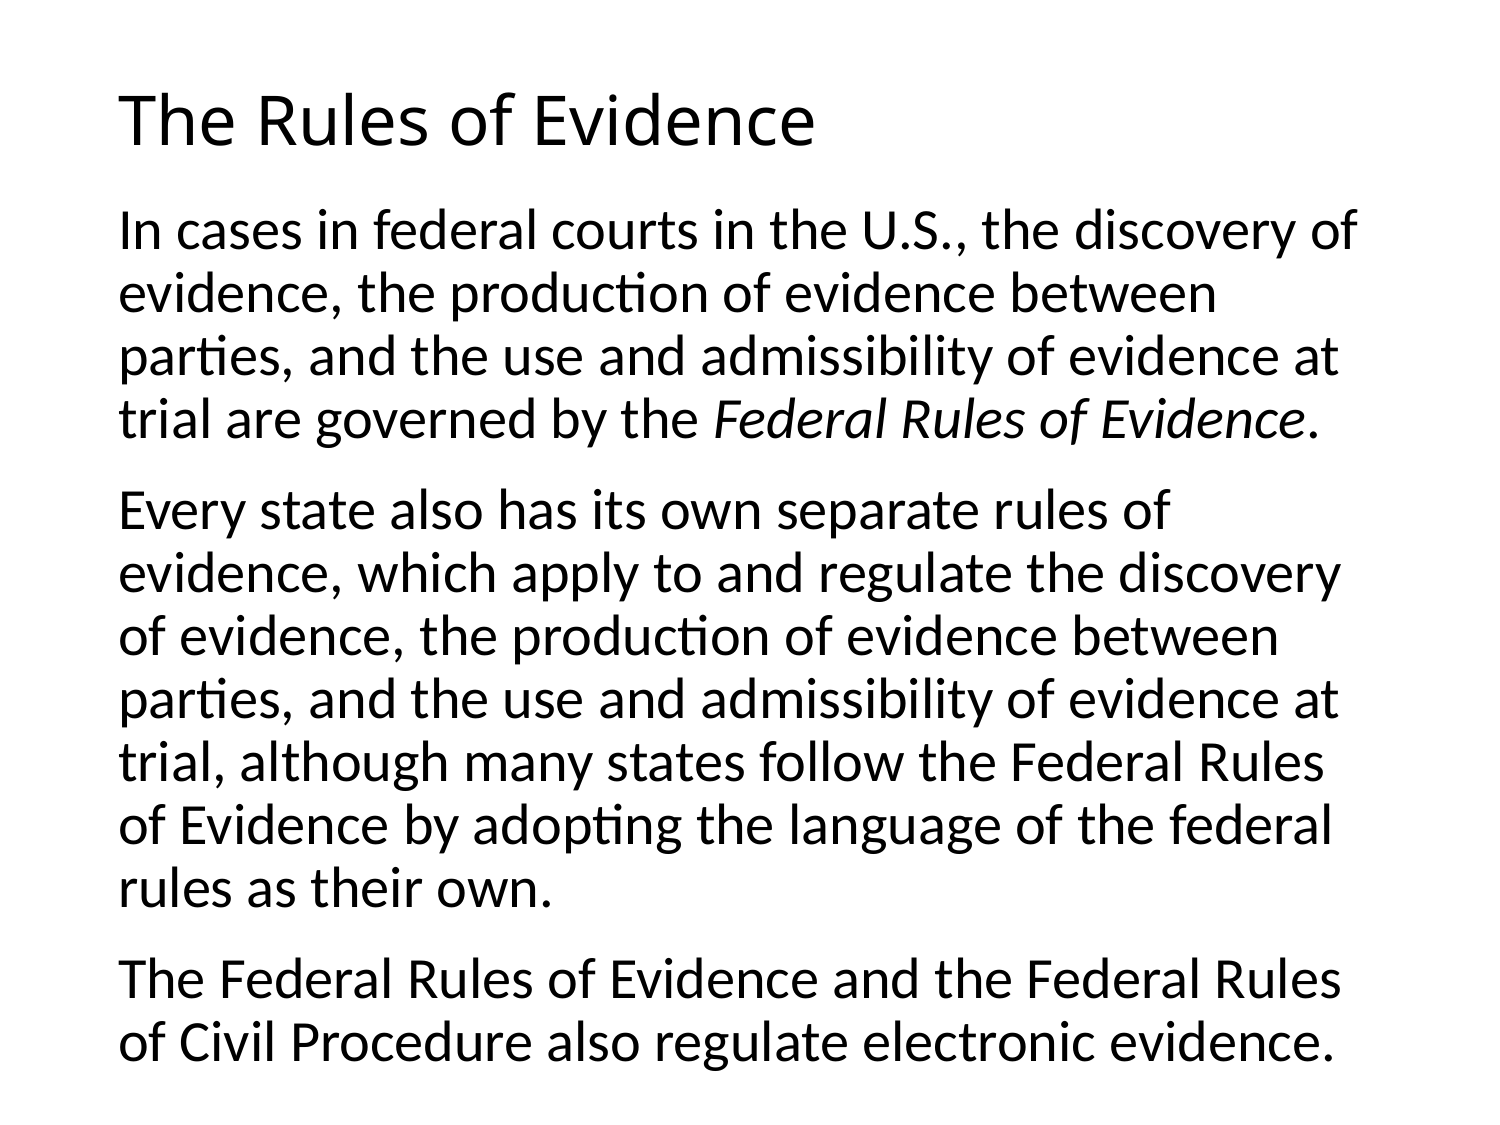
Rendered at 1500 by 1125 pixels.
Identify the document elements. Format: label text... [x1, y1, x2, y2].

title The Rules of Evidence [102, 14, 1398, 191]
list In cases in federal courts in the U.S., the discovery of evidence, the production of evidence between parties, and the use and admissibility of evidence at trial are governed by the Federal Rules of Evidence. Every state also has its own separate rules of evidence, which apply to and regulate the discovery of evidence, the production of evidence between parties, and the use and admissibility of evidence at trial, although many states follow the Federal Rules of Evidence by adopting the language of the federal rules as their own. The Federal Rules of Evidence and the Federal Rules of Civil Procedure also regulate electronic evidence. [102, 191, 1398, 1053]
